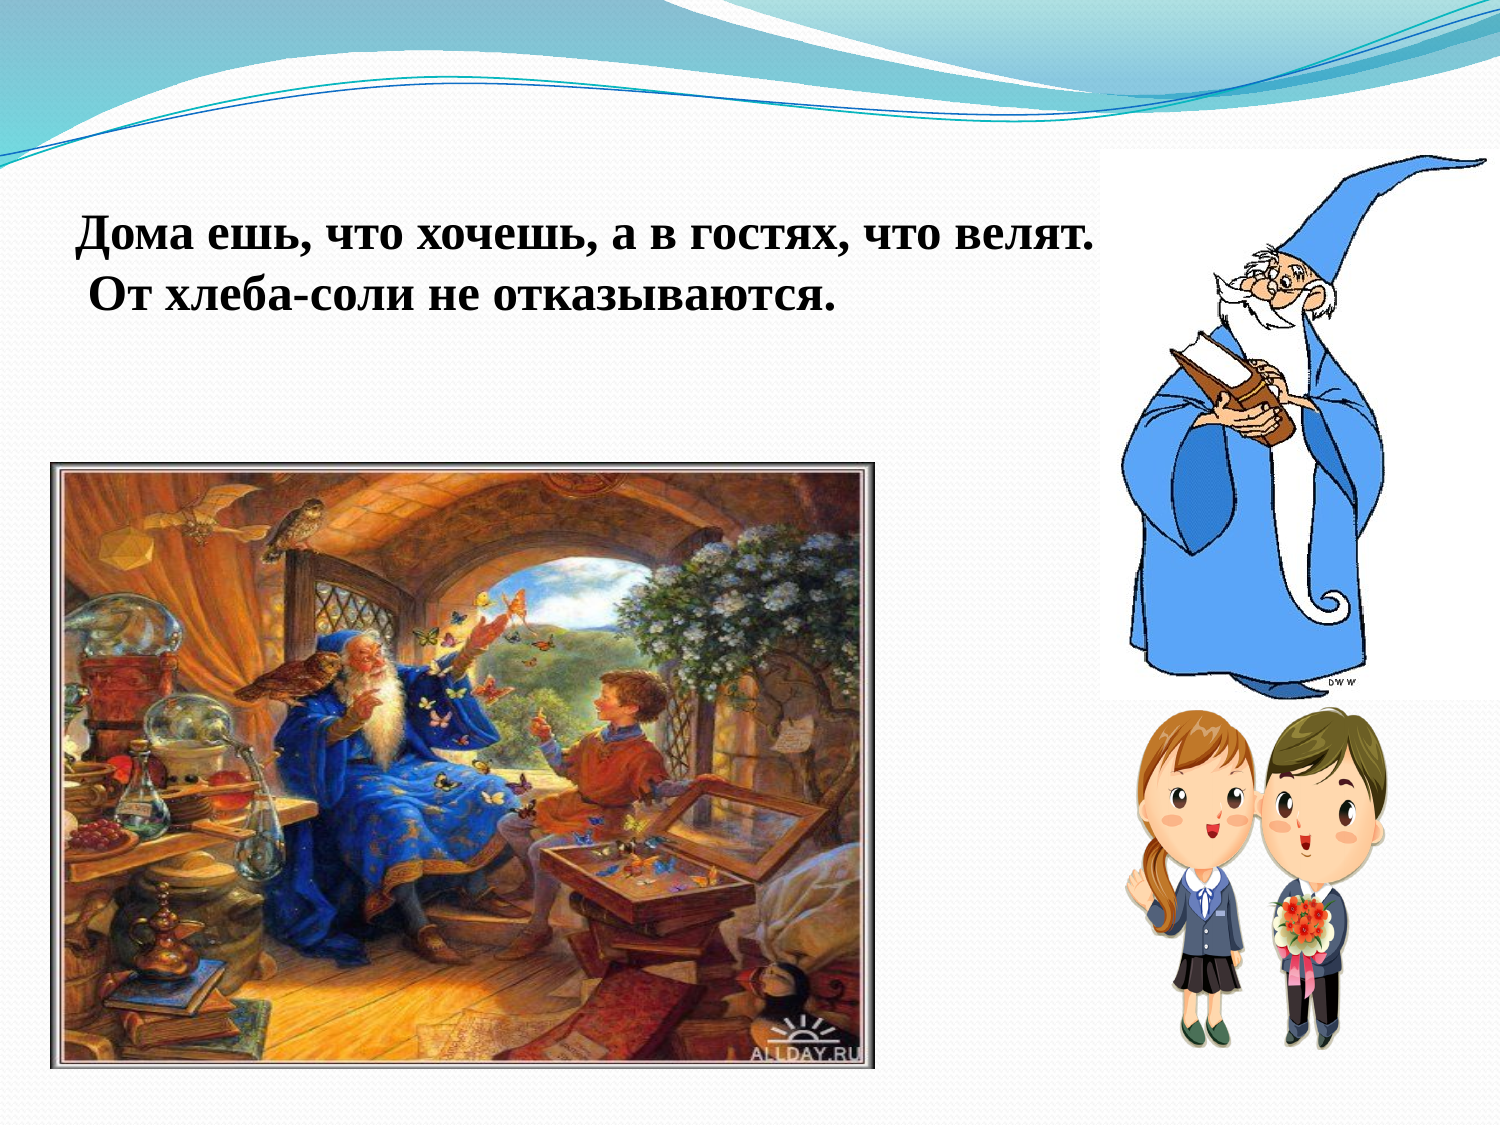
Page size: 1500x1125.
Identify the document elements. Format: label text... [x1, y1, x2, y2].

picture [1099, 149, 1500, 701]
picture [49, 462, 876, 1069]
title Дома ешь, что хочешь, а в гостях, что велят. От хлеба-соли не отказываются. [75, 50, 1200, 375]
picture [1124, 712, 1388, 1051]
